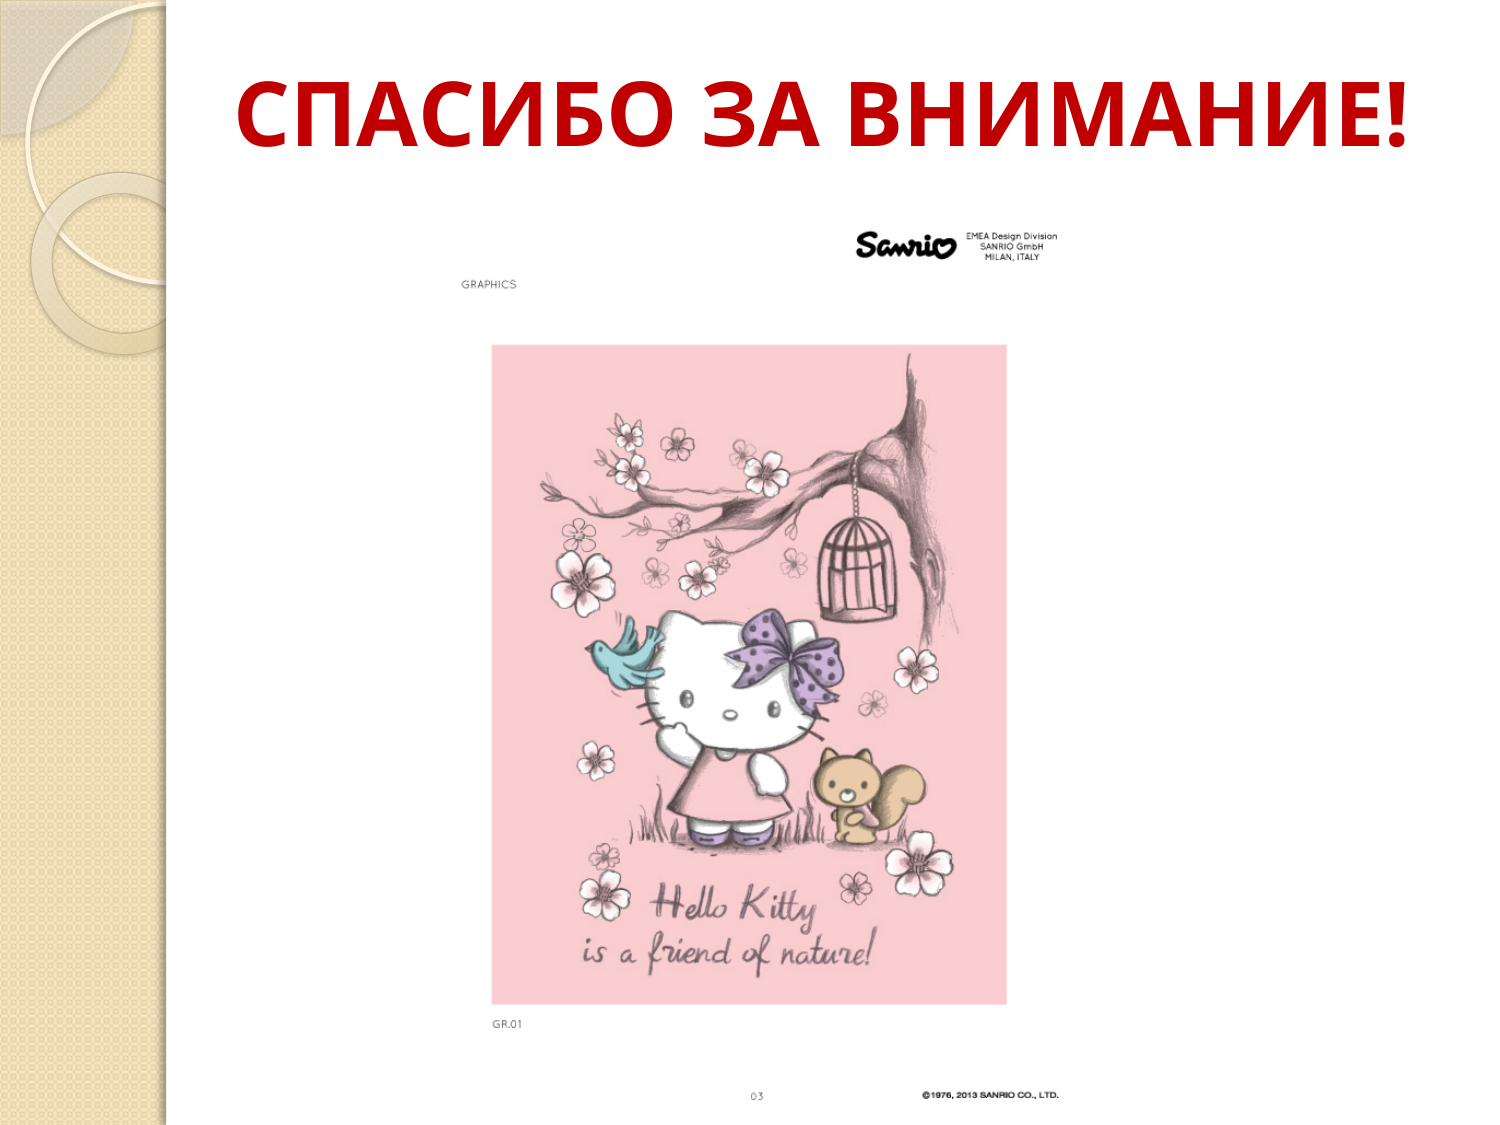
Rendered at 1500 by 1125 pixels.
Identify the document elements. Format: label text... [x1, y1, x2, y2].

picture [430, 201, 1081, 1122]
title СПАСИБО ЗА ВНИМАНИЕ! [218, 16, 1449, 205]
